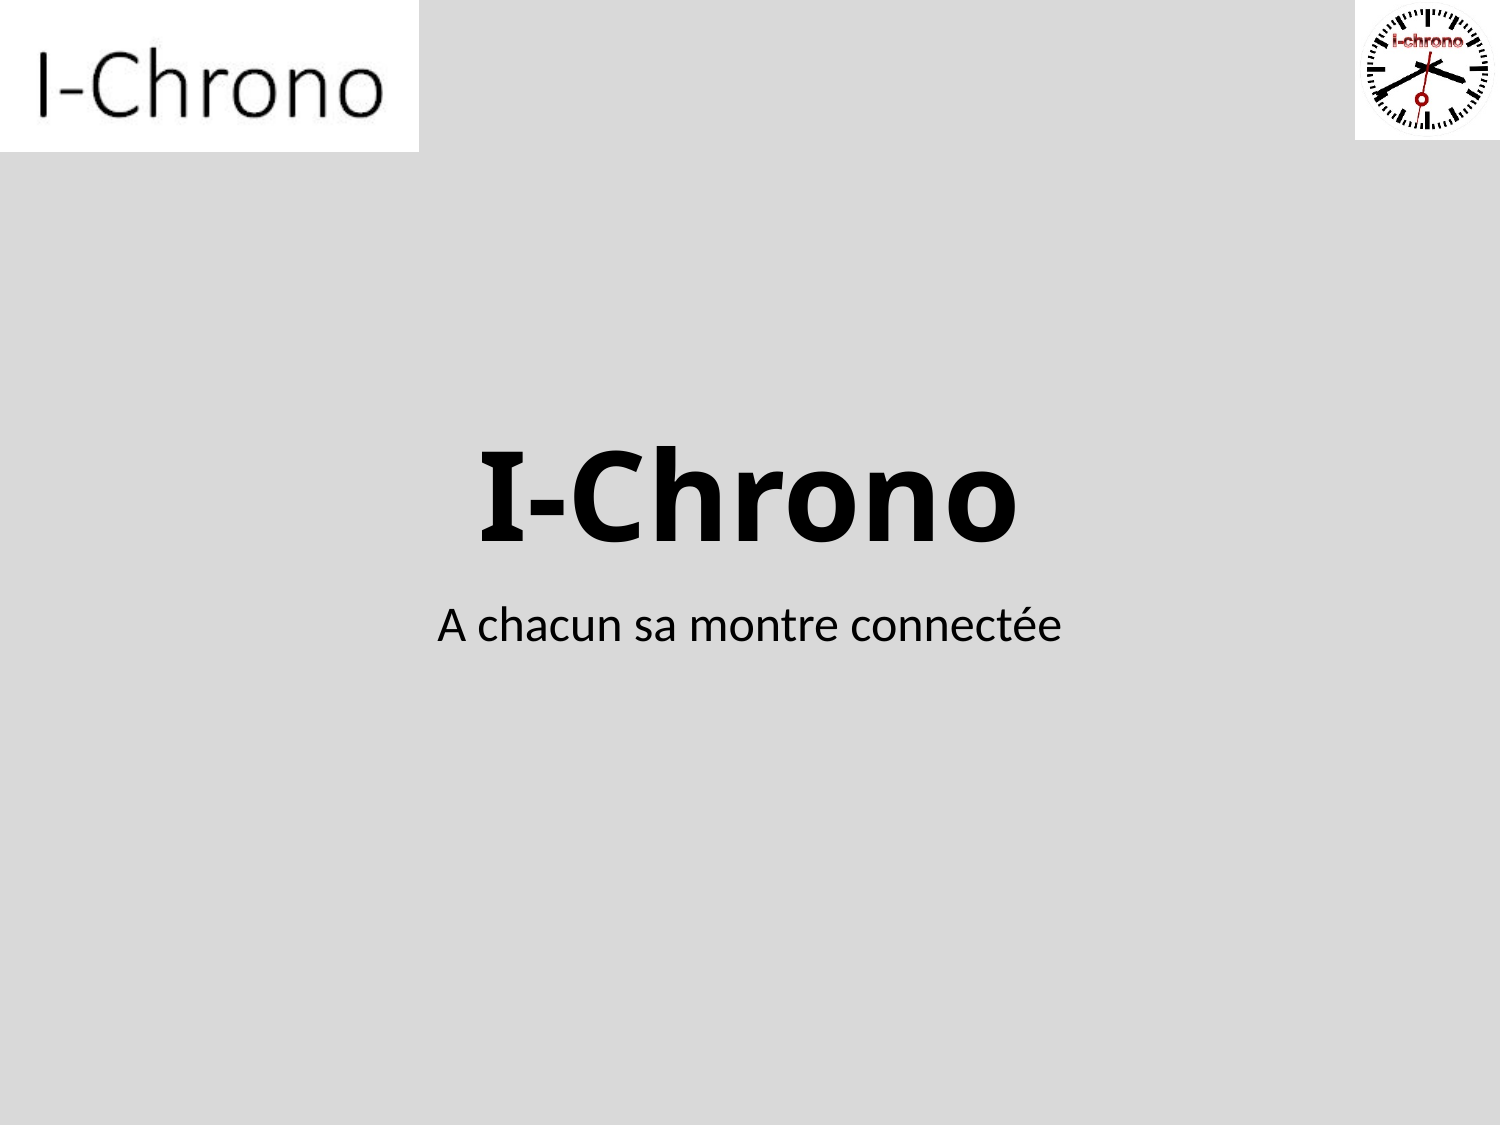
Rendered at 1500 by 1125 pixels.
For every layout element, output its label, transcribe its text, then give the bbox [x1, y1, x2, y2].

title I-Chrono [112, 184, 1388, 576]
subtitle A chacun sa montre connectée [187, 590, 1313, 863]
picture [1355, 0, 1500, 140]
picture [0, 0, 419, 152]
